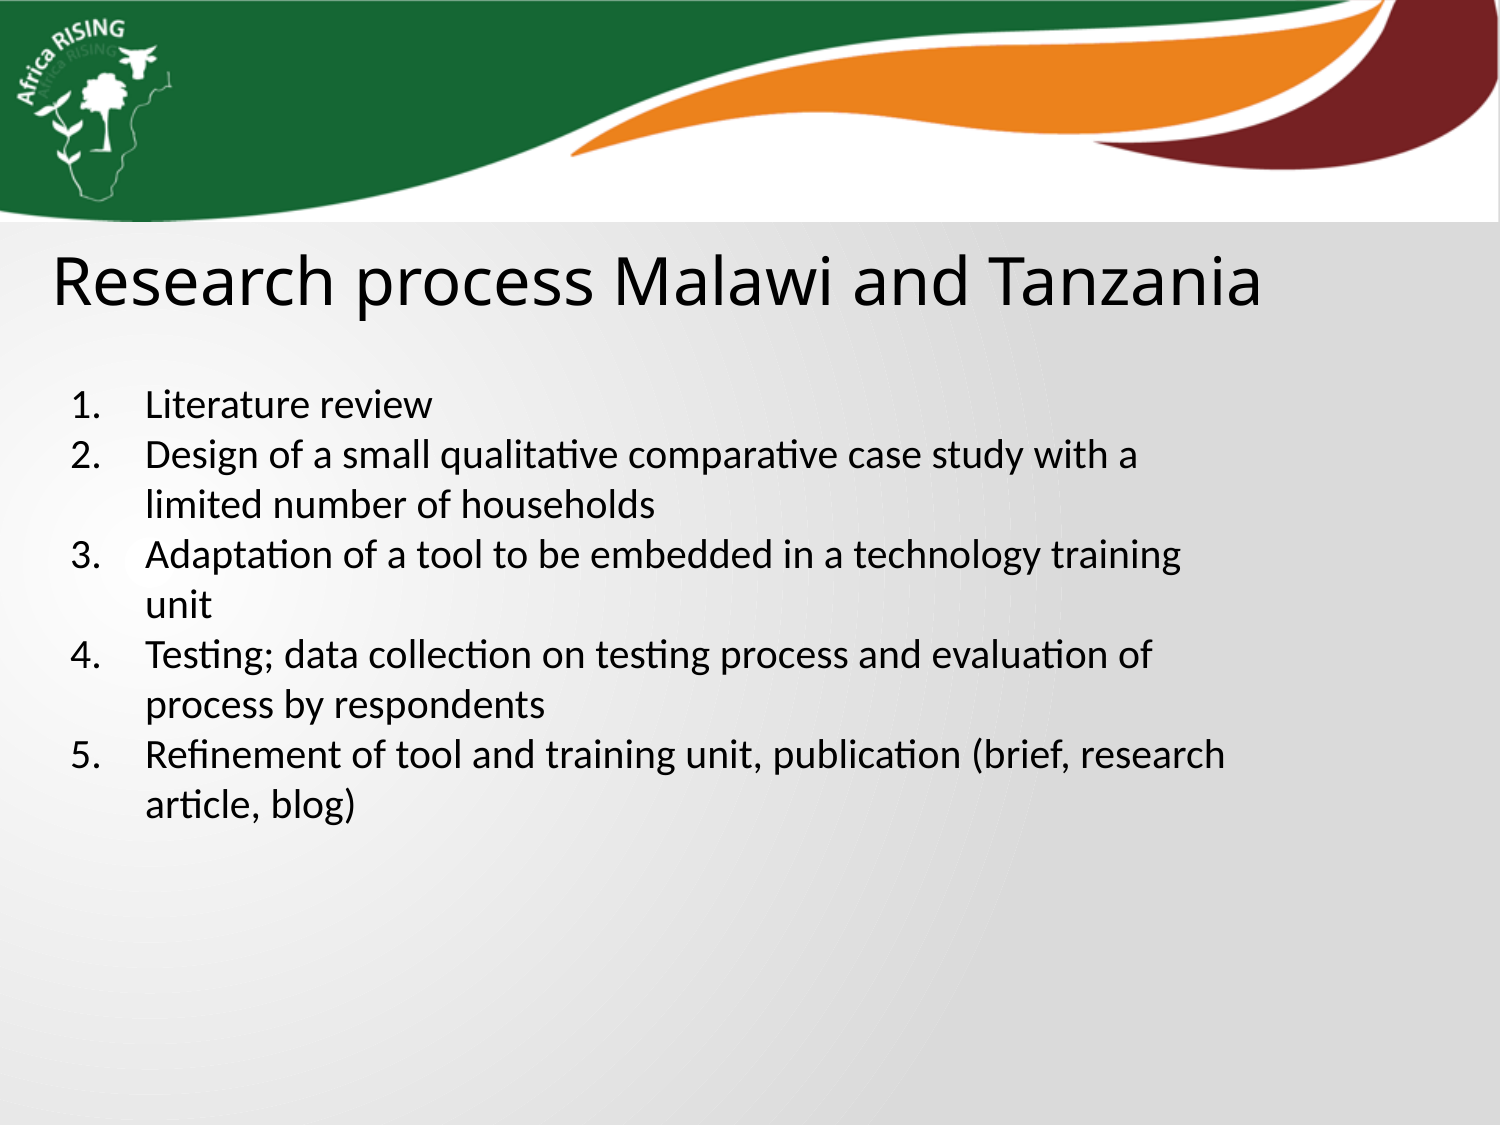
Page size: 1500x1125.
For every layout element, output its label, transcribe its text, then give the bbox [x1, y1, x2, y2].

text_box Literature review Design of a small qualitative comparative case study with a limited number of households Adaptation of a tool to be embedded in a technology training unit Testing; data collection on testing process and evaluation of process by respondents Refinement of tool and training unit, publication (brief, research article, blog) [55, 369, 1247, 885]
list Research process Malawi and Tanzania [17, 231, 1471, 370]
picture [0, 0, 1499, 222]
